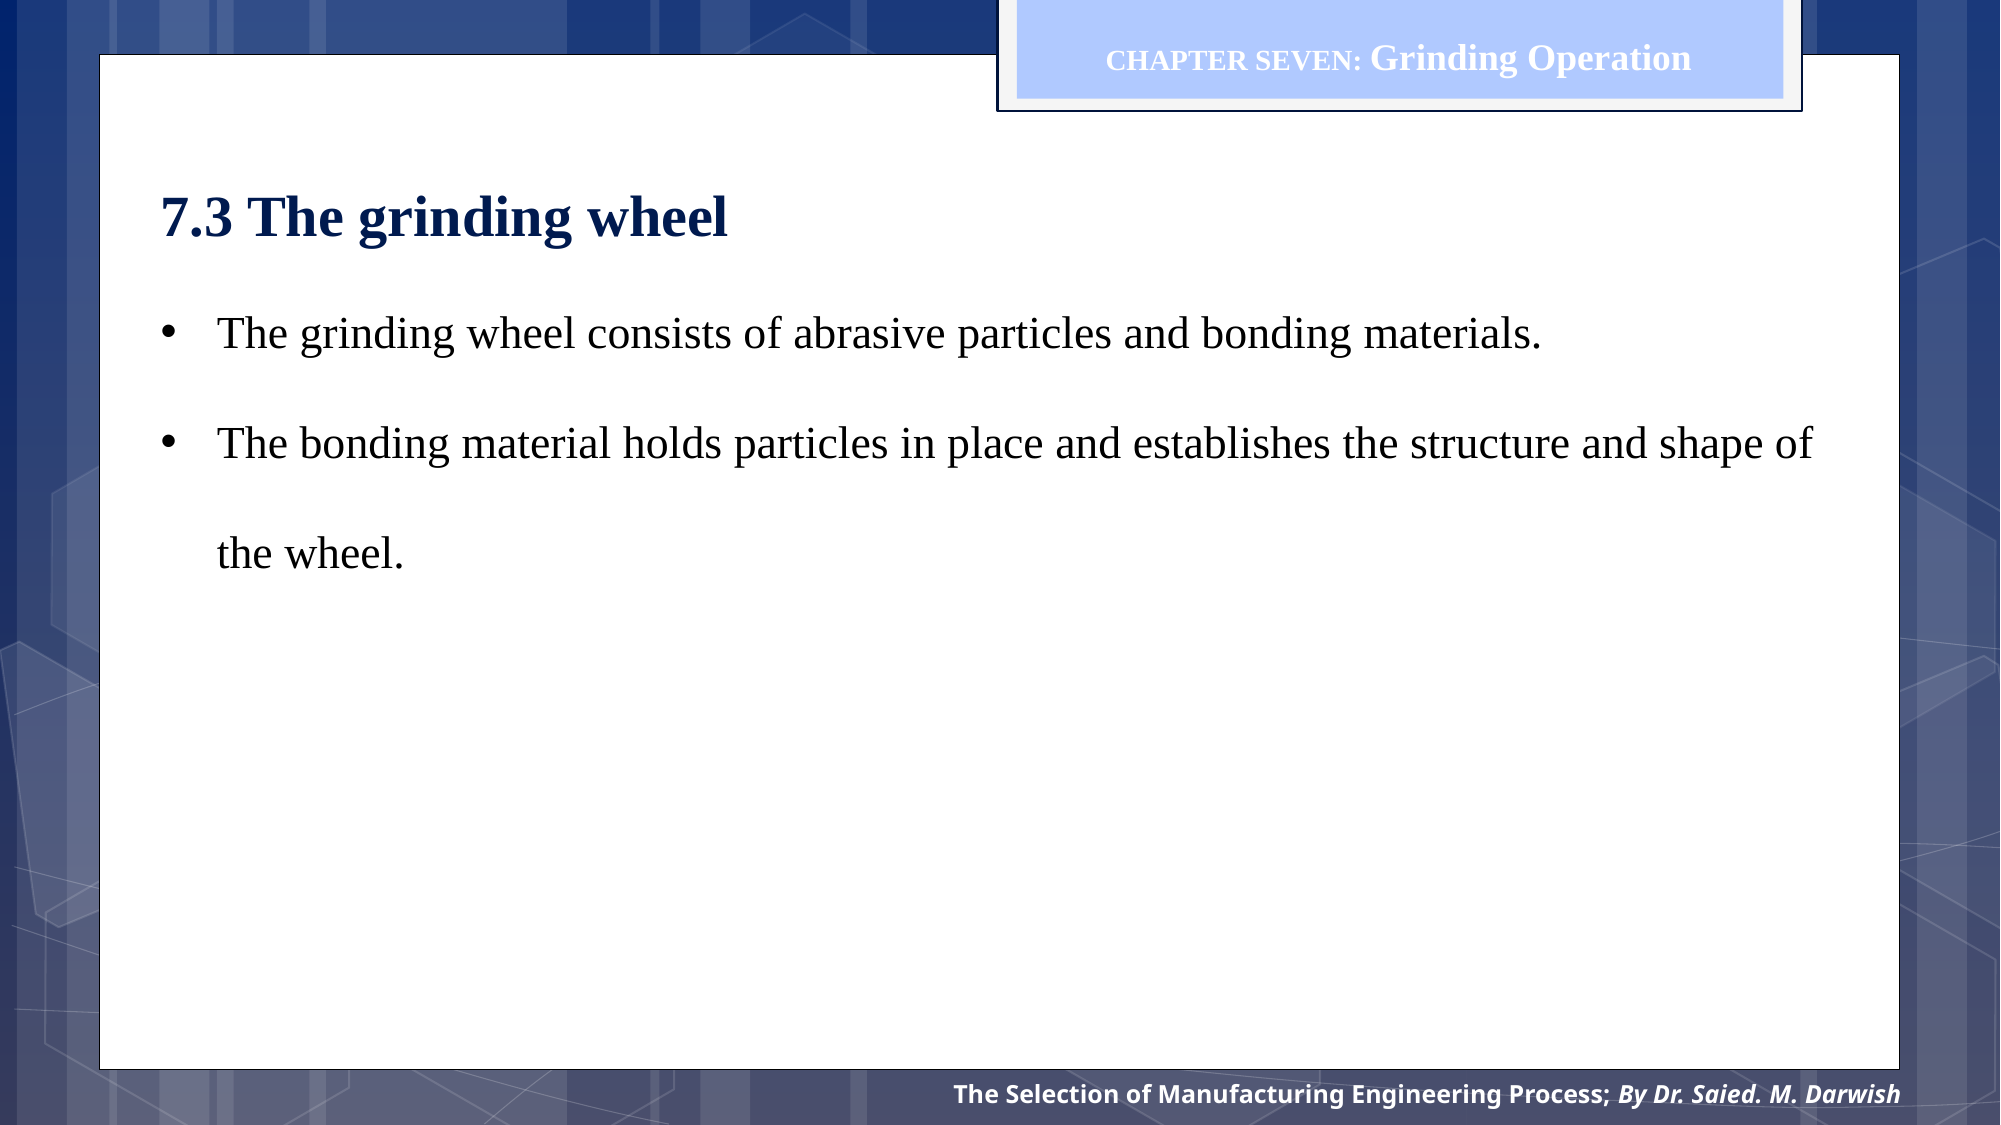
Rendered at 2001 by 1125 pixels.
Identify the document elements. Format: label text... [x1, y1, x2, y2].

text_box 7.3 The grinding wheel The grinding wheel consists of abrasive particles and bonding materials. The bonding material holds particles in place and establishes the structure and shape of the wheel. [145, 159, 1887, 586]
text_box CHAPTER SEVEN: Grinding Operation [940, 0, 1858, 86]
